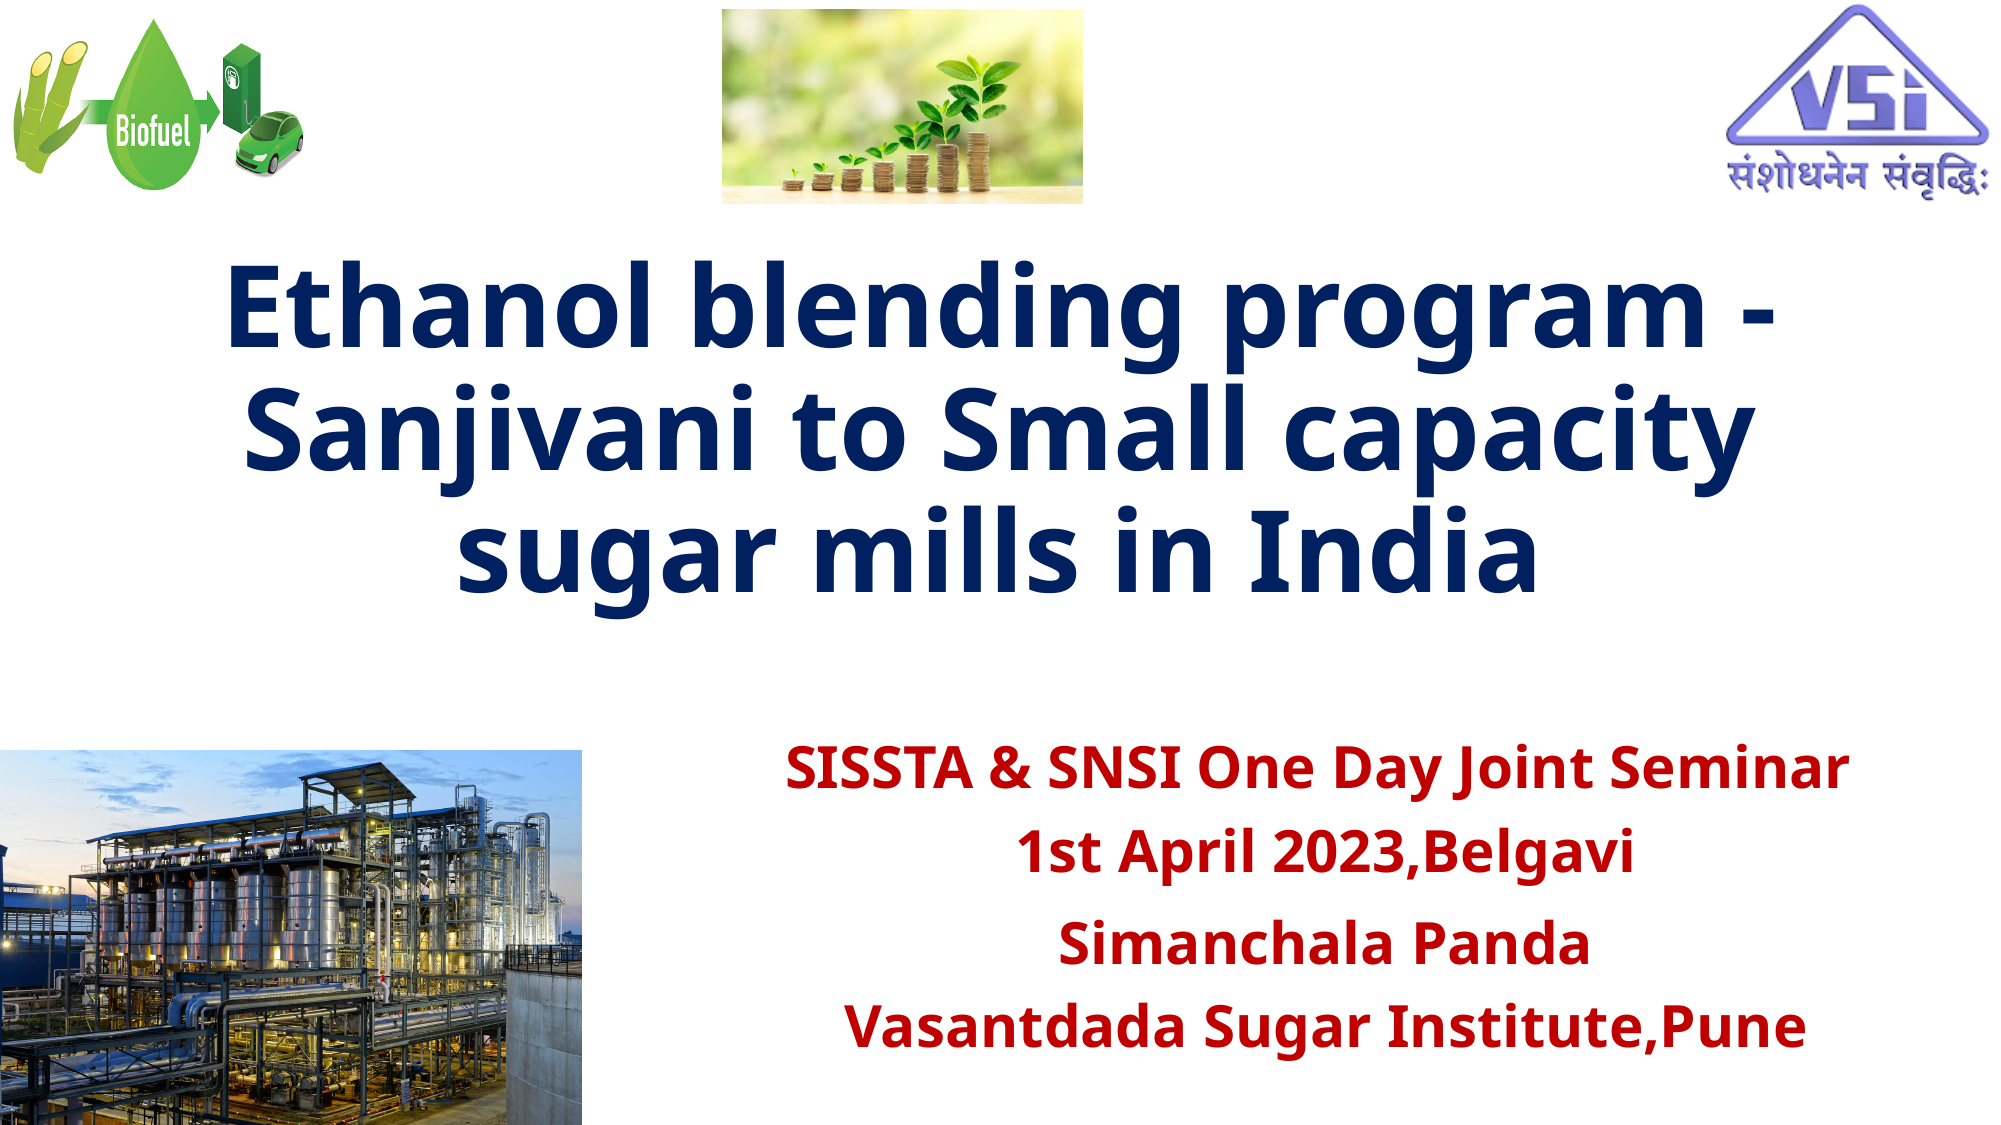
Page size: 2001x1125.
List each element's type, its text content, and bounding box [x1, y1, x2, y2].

picture [1717, 0, 2000, 204]
picture [0, 7, 307, 204]
picture [722, 9, 1083, 204]
picture [0, 750, 582, 1125]
title Ethanol blending program - Sanjivani to Small capacity sugar mills in India [71, 240, 1929, 625]
subtitle SISSTA & SNSI One Day Joint Seminar 1st April 2023,Belgavi Simanchala Panda Vasantdada Sugar Institute,Pune [651, 730, 2000, 1125]
